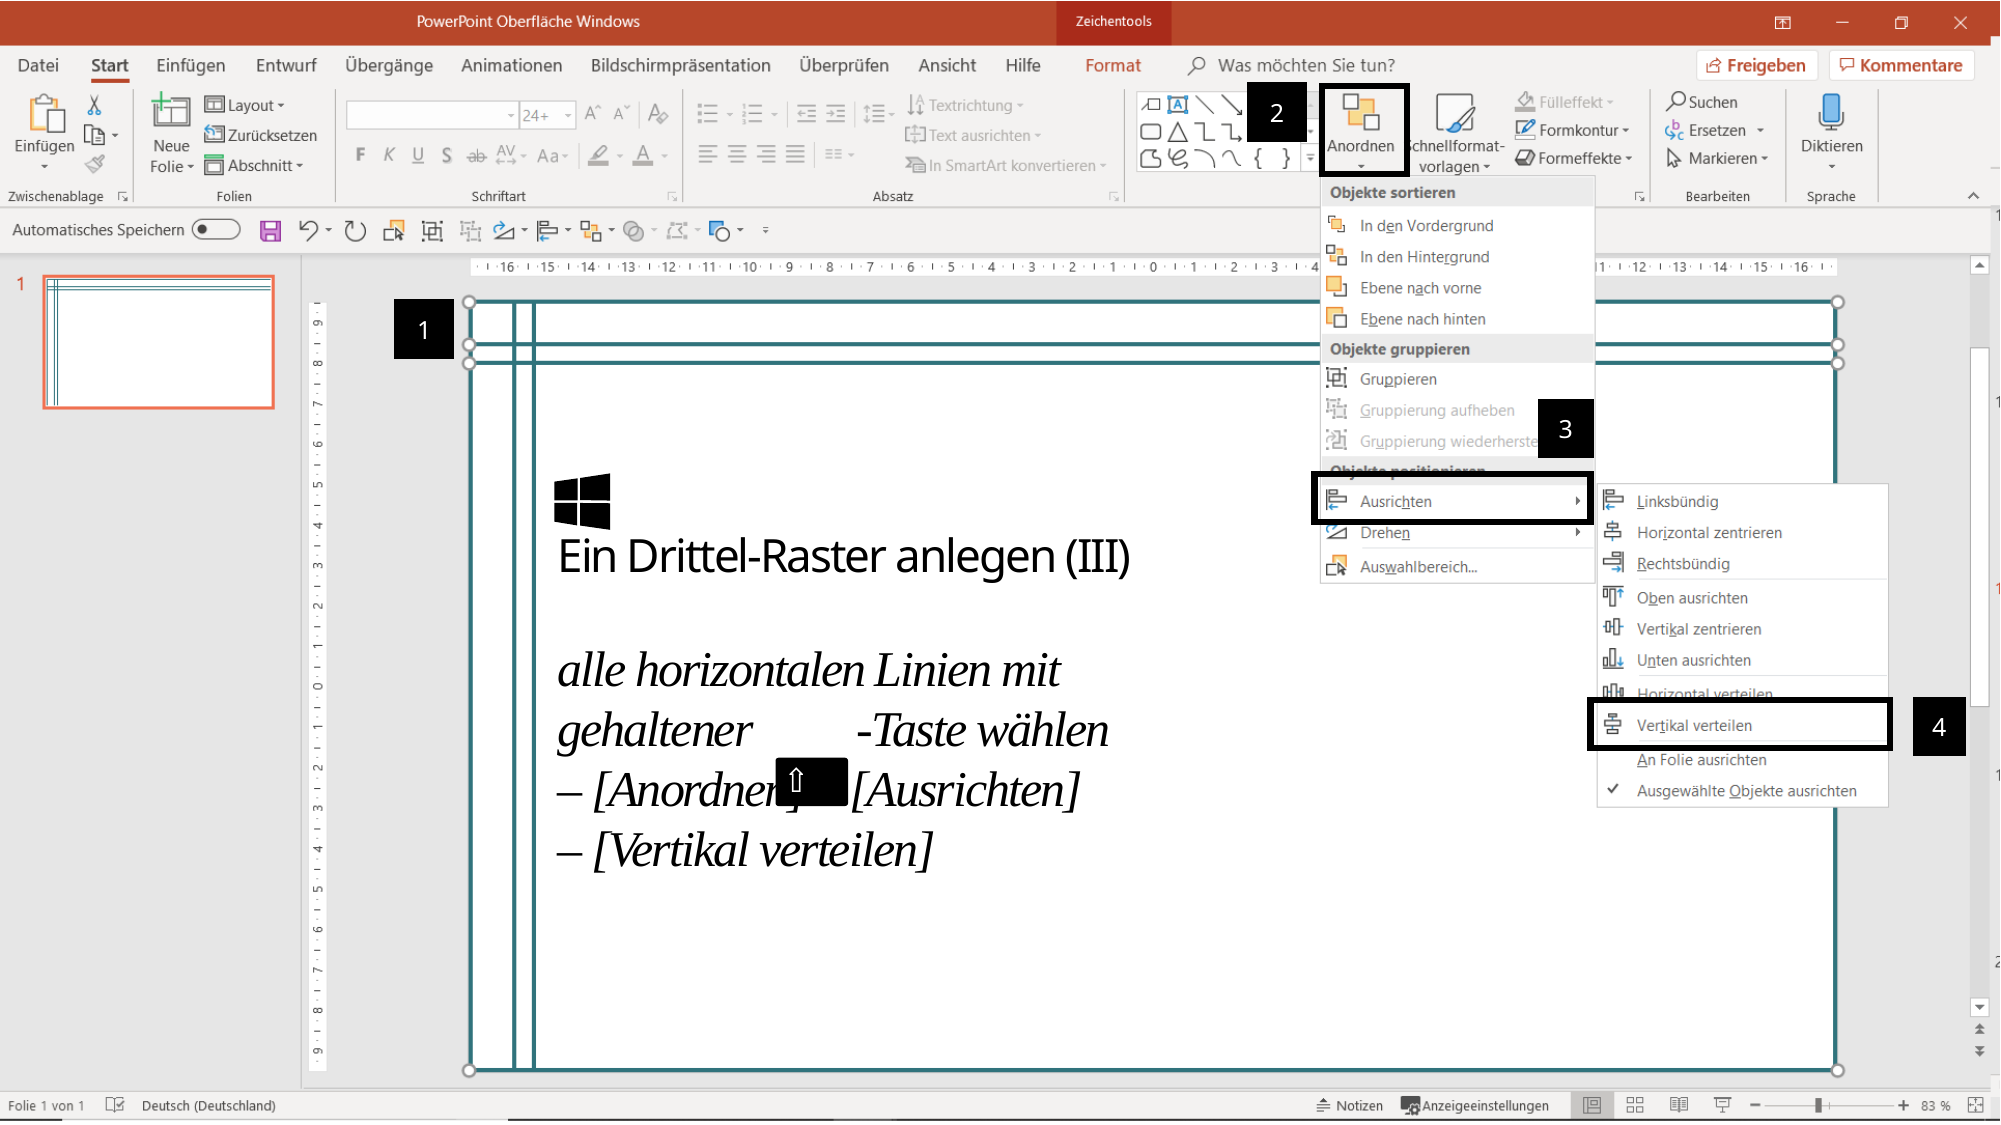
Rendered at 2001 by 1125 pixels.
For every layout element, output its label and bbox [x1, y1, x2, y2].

text_box [0, 0, 2000, 1125]
